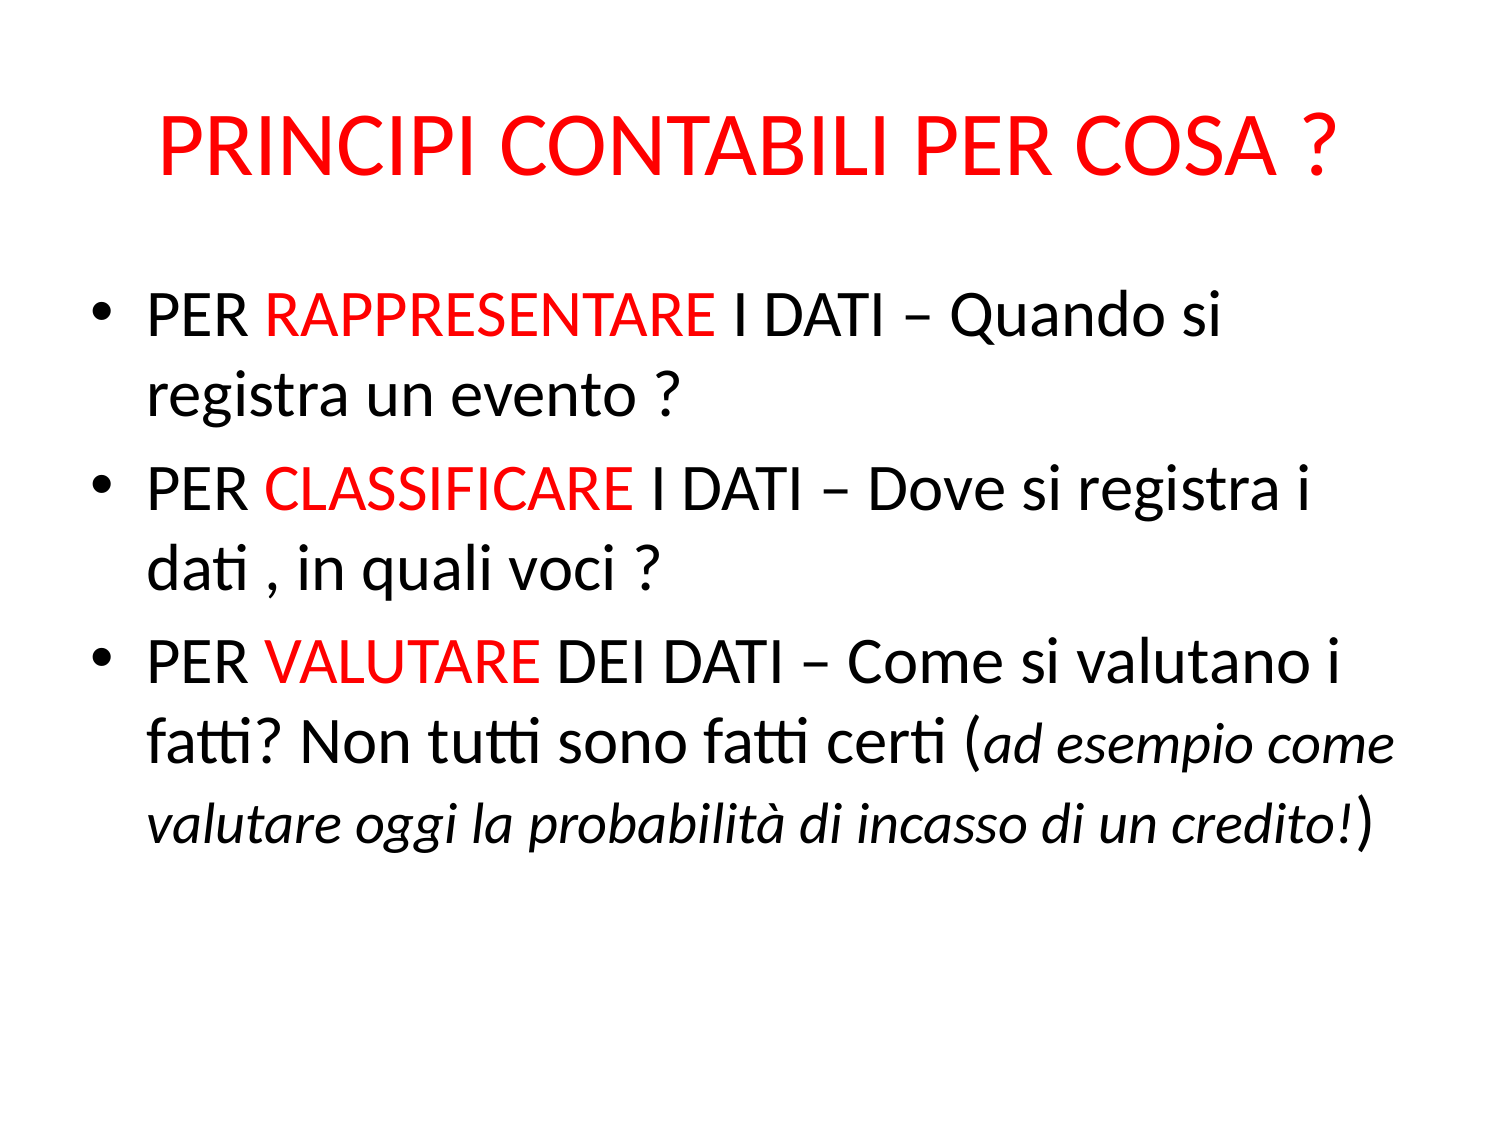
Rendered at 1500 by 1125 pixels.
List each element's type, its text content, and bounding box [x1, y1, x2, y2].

list PER RAPPRESENTARE I DATI – Quando si registra un evento ? PER CLASSIFICARE I DATI – Dove si registra i dati , in quali voci ? PER VALUTARE DEI DATI – Come si valutano i fatti? Non tutti sono fatti certi (ad esempio come valutare oggi la probabilità di incasso di un credito!) [75, 262, 1425, 1005]
title PRINCIPI CONTABILI PER COSA ? [75, 45, 1425, 233]
